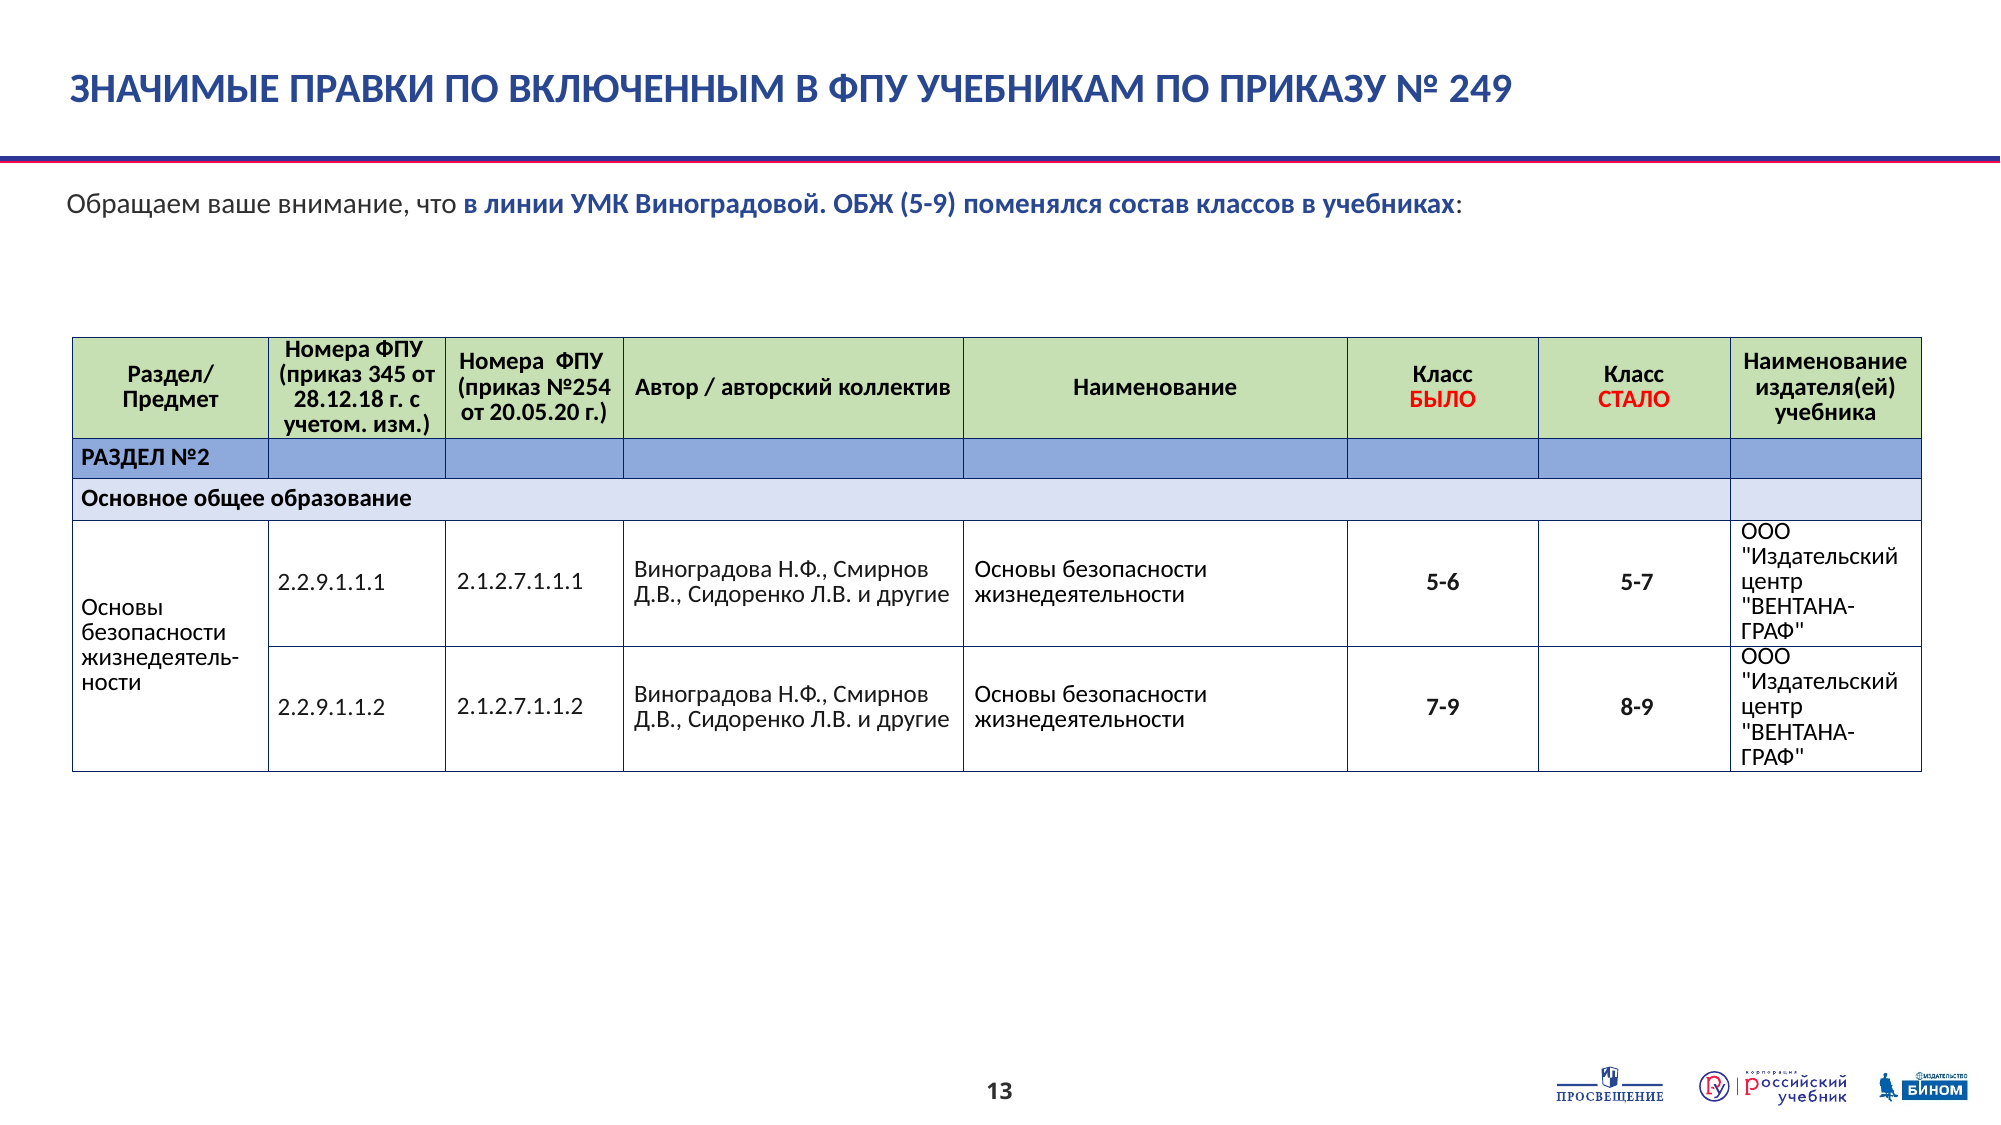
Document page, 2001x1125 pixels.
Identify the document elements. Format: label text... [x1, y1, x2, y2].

picture [1877, 1066, 1971, 1107]
table_cell РАЗДЕЛ №2 [73, 439, 268, 478]
title ЗНАЧИМЫЕ ПРАВКИ ПО ВКЛЮЧЕННЫМ В ФПУ УЧЕБНИКАМ ПО ПРИКАЗУ № 249 [54, 53, 1945, 160]
table_cell Основы безопасности жизнедеятель-ности [73, 521, 268, 771]
table_cell [1348, 439, 1538, 478]
table_cell 8-9 [1539, 647, 1730, 771]
list Обращаем ваше внимание, что в линии УМК Виноградовой. ОБЖ (5-9) поменялся состав классов в учебниках: [54, 172, 1945, 976]
table_cell [964, 439, 1347, 478]
table_cell 2.2.9.1.1.1 [269, 521, 445, 646]
table_cell 5-7 [1539, 521, 1730, 646]
table_cell Виноградова Н.Ф., Смирнов Д.В., Сидоренко Л.В. и другие [624, 647, 963, 771]
table_cell Основное общее образование [73, 479, 1730, 520]
table_cell [269, 439, 445, 478]
table_cell [1731, 479, 1921, 520]
table_cell [1731, 439, 1921, 478]
table_header Класс БЫЛО [1348, 338, 1538, 438]
table_cell Основы безопасности жизнедеятельности [964, 647, 1347, 771]
table_cell Основы безопасности жизнедеятельности [964, 521, 1347, 646]
table_cell 2.2.9.1.1.2 [269, 647, 445, 771]
table_cell [624, 439, 963, 478]
table_header Номера ФПУ (приказ №254 от 20.05.20 г.) [446, 338, 623, 438]
table_cell 2.1.2.7.1.1.1 [446, 521, 623, 646]
table_cell [1539, 439, 1730, 478]
table_header Номера ФПУ (приказ 345 от 28.12.18 г. с учетом. изм.) [269, 338, 445, 438]
table_header Наименование издателя(ей) учебника [1731, 338, 1921, 438]
table_header Раздел/ Предмет [73, 338, 268, 438]
table_header Автор / авторский коллектив [624, 338, 963, 438]
table_header Класс СТАЛО [1539, 338, 1730, 438]
table_cell [446, 439, 623, 478]
table_cell 7-9 [1348, 647, 1538, 771]
table_cell 5-6 [1348, 521, 1538, 646]
table_cell 2.1.2.7.1.1.2 [446, 647, 623, 771]
table_cell Виноградова Н.Ф., Смирнов Д.В., Сидоренко Л.В. и другие [624, 521, 963, 646]
table_cell ООО "Издательский центр "ВЕНТАНА-ГРАФ" [1731, 521, 1921, 646]
table_cell ООО "Издательский центр "ВЕНТАНА-ГРАФ" [1731, 647, 1921, 771]
table_header Наименование [964, 338, 1347, 438]
